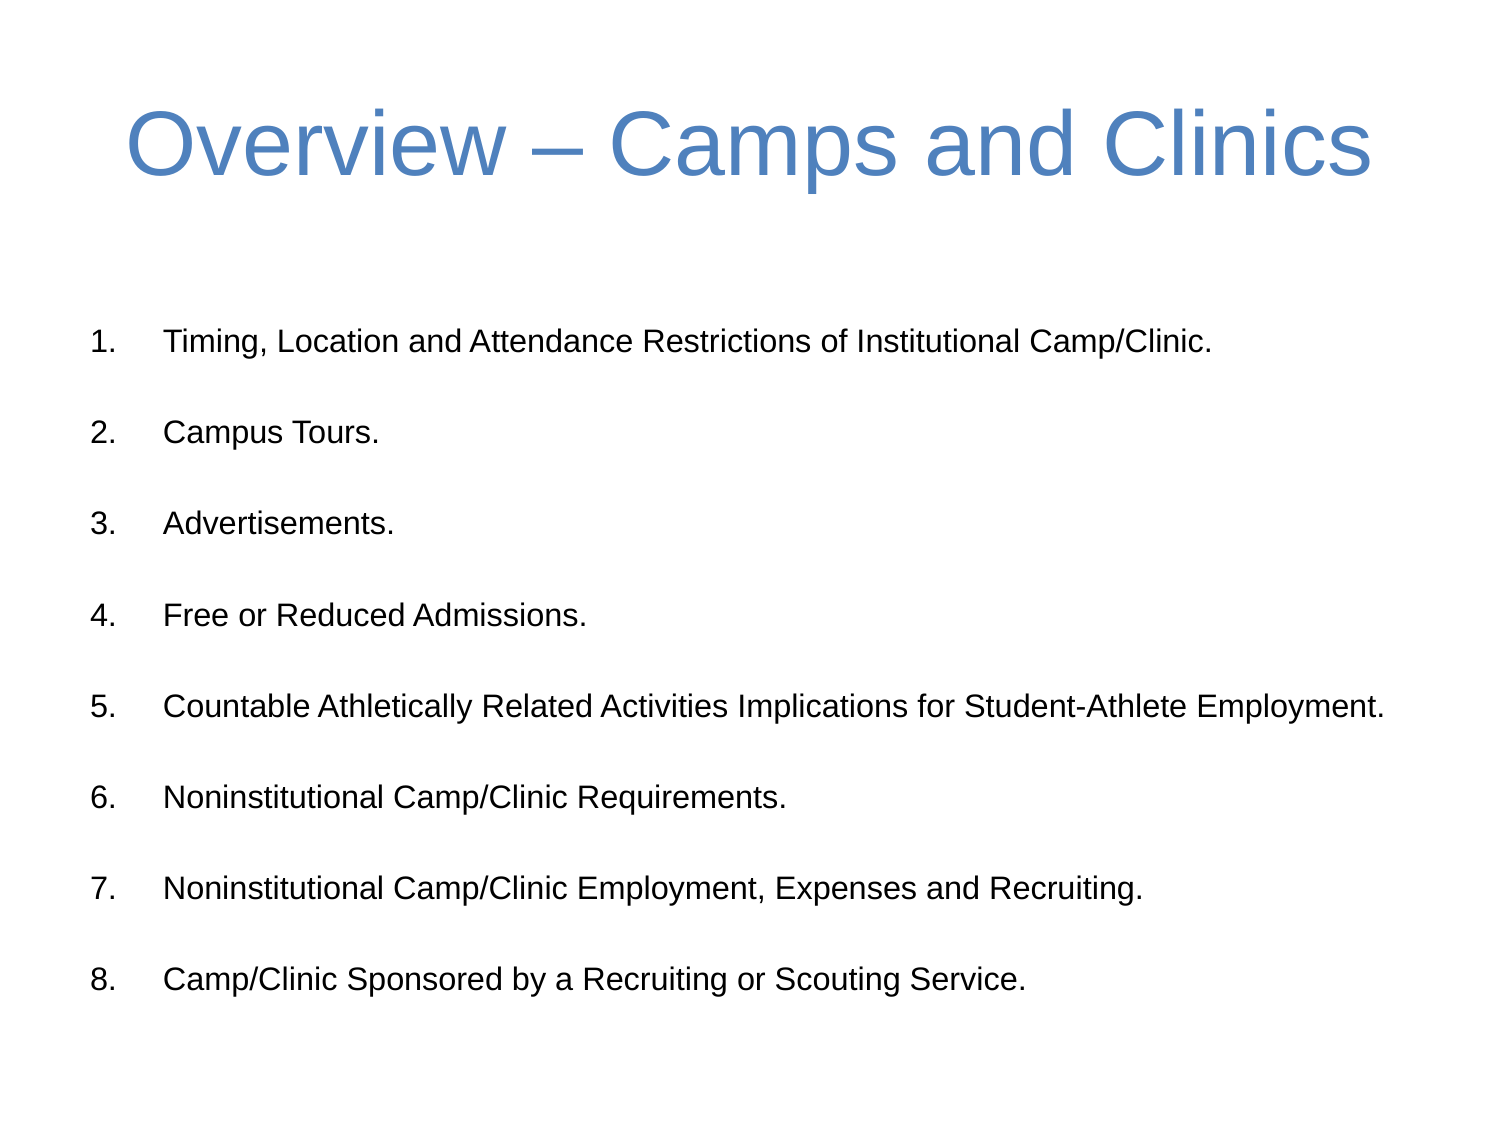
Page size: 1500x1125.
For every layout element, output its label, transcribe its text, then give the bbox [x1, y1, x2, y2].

list Timing, Location and Attendance Restrictions of Institutional Camp/Clinic. Campus Tours. Advertisements. Free or Reduced Admissions. Countable Athletically Related Activities Implications for Student-Athlete Employment. Noninstitutional Camp/Clinic Requirements. Noninstitutional Camp/Clinic Employment, Expenses and Recruiting. Camp/Clinic Sponsored by a Recruiting or Scouting Service. [75, 312, 1425, 1005]
title Overview – Camps and Clinics [75, 45, 1425, 233]
